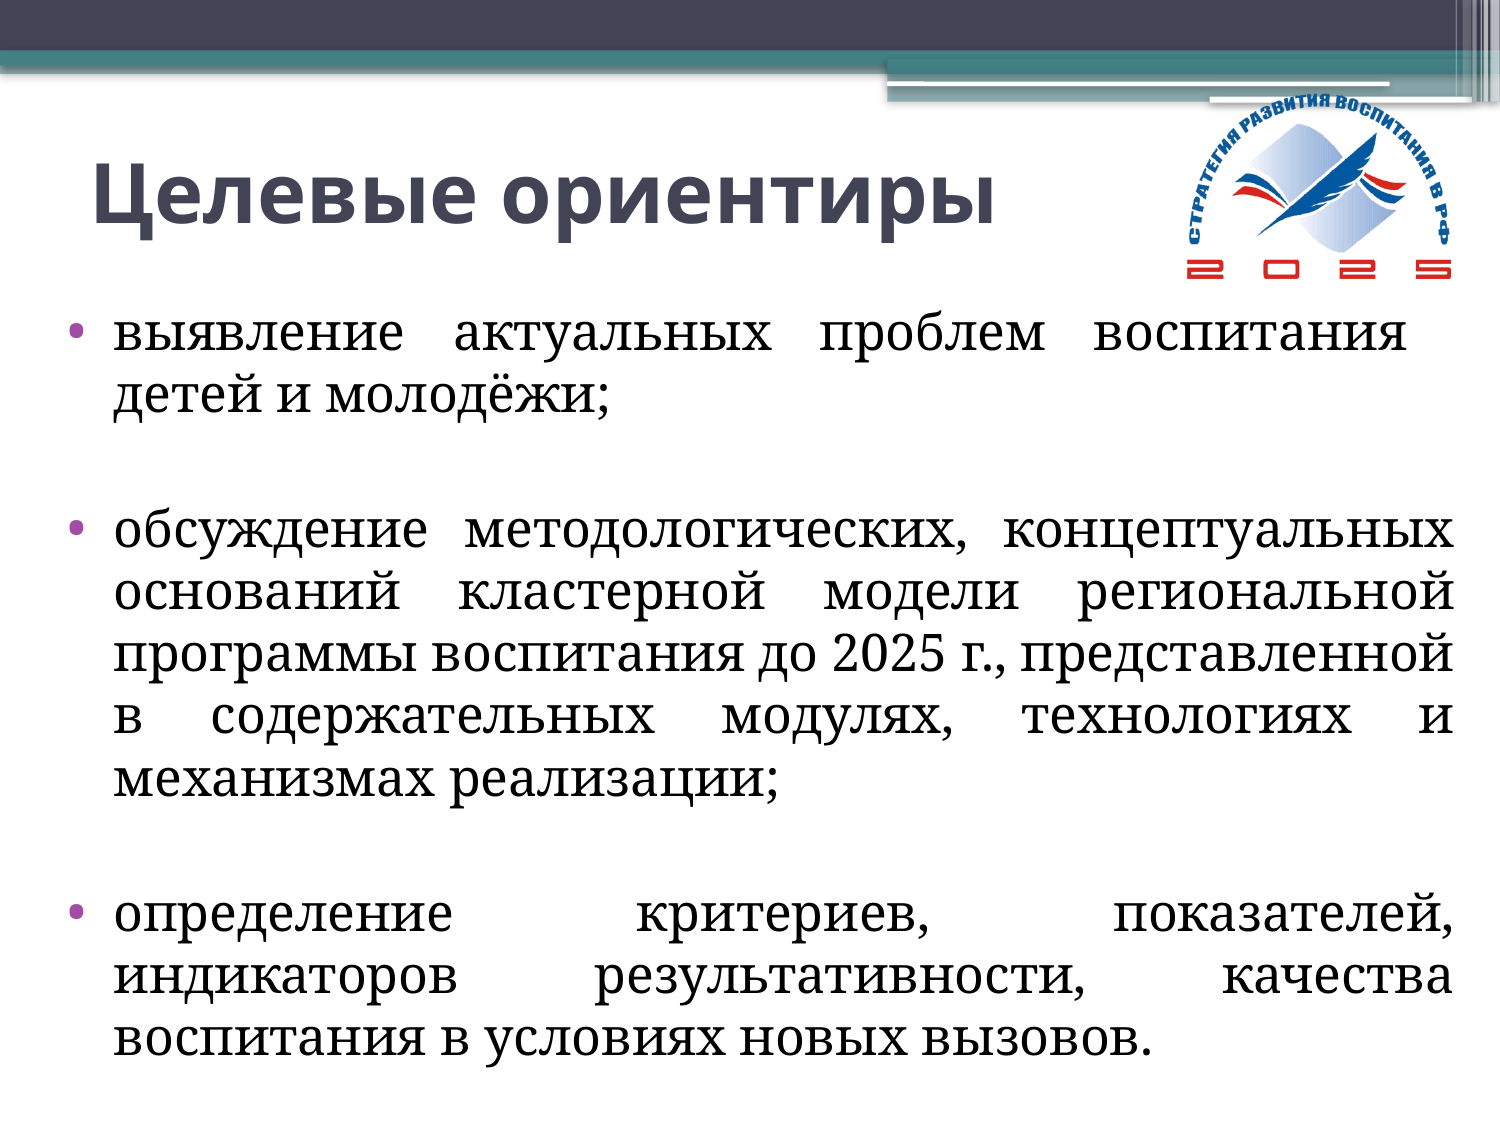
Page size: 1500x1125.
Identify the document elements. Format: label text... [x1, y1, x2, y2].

list выявление актуальных проблем воспитания детей и молодёжи; обсуждение методологических, концептуальных оснований кластерной модели региональной программы воспитания до 2025 г., представленной в содержательных модулях, технологиях и механизмах реализации; определение критериев, показателей, индикаторов результативности, качества воспитания в условиях новых вызовов. [41, 290, 1471, 1079]
title Целевые ориентиры [75, 113, 1179, 268]
picture [1186, 89, 1451, 280]
